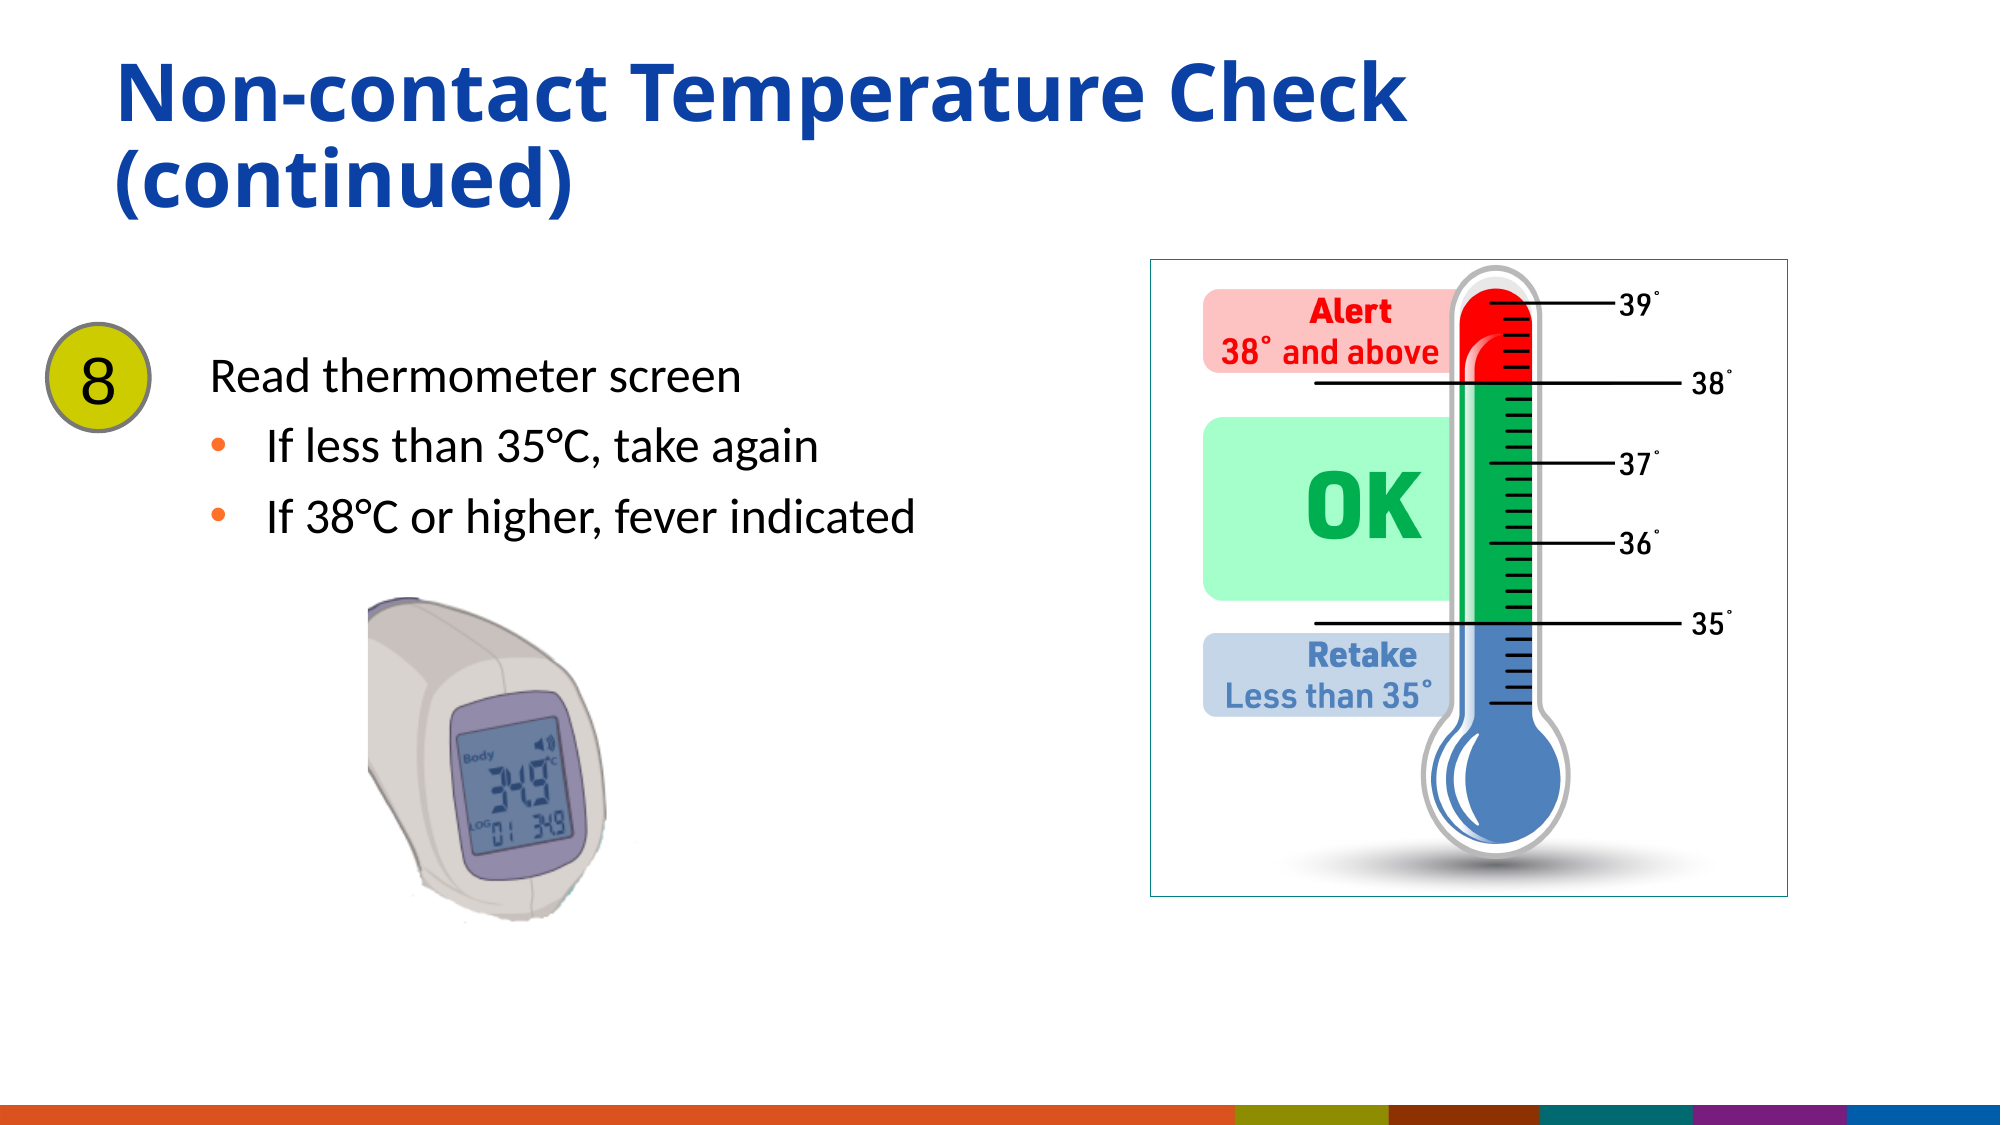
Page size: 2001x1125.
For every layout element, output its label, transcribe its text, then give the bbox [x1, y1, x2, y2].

text_box 8 [47, 323, 150, 432]
picture [0, 1105, 2000, 1125]
text_box Read thermometer screen If less than 35°C, take again If 38°C or higher, fever indicated [175, 341, 960, 563]
picture [367, 597, 646, 951]
title Non-contact Temperature Check (continued) [99, 45, 1900, 233]
picture [1149, 258, 1789, 898]
